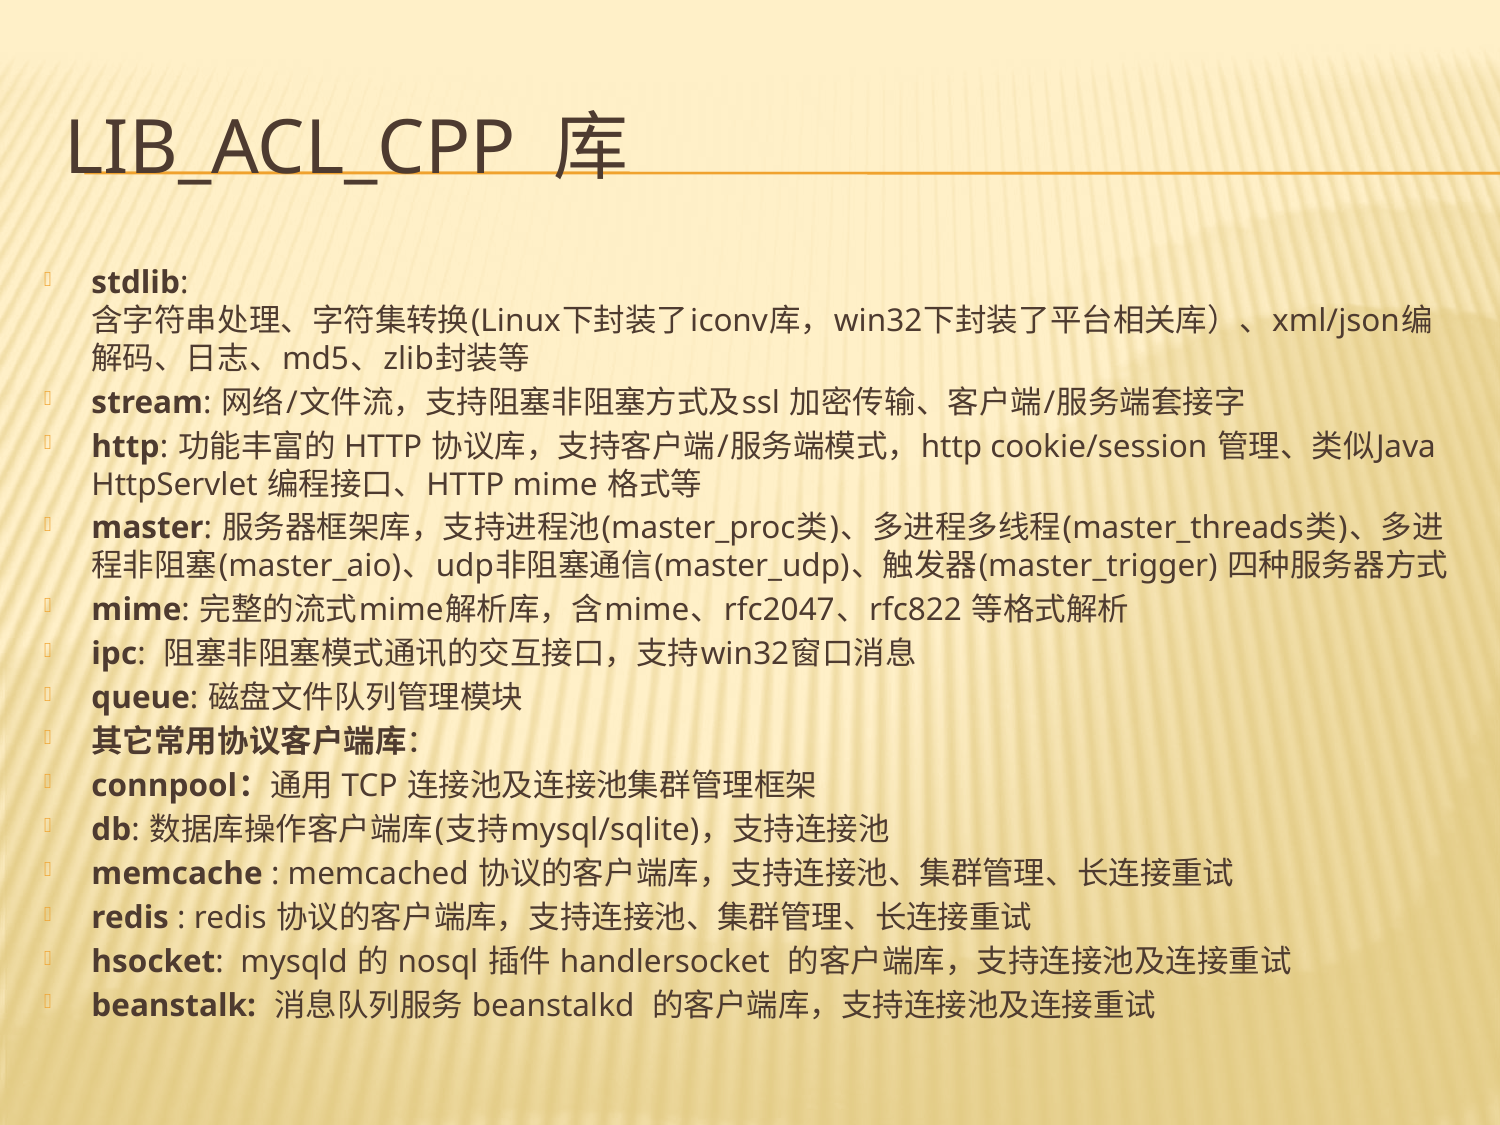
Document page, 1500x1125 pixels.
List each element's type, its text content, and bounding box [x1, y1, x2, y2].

title lib_acl_cpp 库 [50, 75, 1475, 213]
list stdlib: 含字符串处理、字符集转换(Linux下封装了iconv库，win32下封装了平台相关库）、xml/json编解码、日志、md5、zlib封装等 stream: 网络/文件流，支持阻塞非阻塞方式及ssl 加密传输、客户端/服务端套接字 http: 功能丰富的 HTTP 协议库，支持客户端/服务端模式，http cookie/session 管理、类似Java HttpServlet 编程接口、HTTP mime 格式等 master: 服务器框架库，支持进程池(master_proc类)、多进程多线程(master_threads类)、多进程非阻塞(master_aio)、udp非阻塞通信(master_udp)、触发器(master_trigger) 四种服务器方式 mime: 完整的流式mime解析库，含mime、rfc2047、rfc822 等格式解析 ipc: 阻塞非阻塞模式通讯的交互接口，支持win32窗口消息 queue: 磁盘文件队列管理模块 其它常用协议客户端库： connpool：通用 TCP 连接池及连接池集群管理框架 db: 数据库操作客户端库(支持mysql/sqlite)，支持连接池 memcache : memcached 协议的客户端库，支持连接池、集群管理、长连接重试 redis : redis 协议的客户端库，支持连接池、集群管理、长连接重试 hsocket: mysqld 的 nosql 插件 handlersocket 的客户端库，支持连接池及连接重试 beanstalk: 消息队列服务 beanstalkd 的客户端库，支持连接池及连接重试 [29, 254, 1475, 1035]
